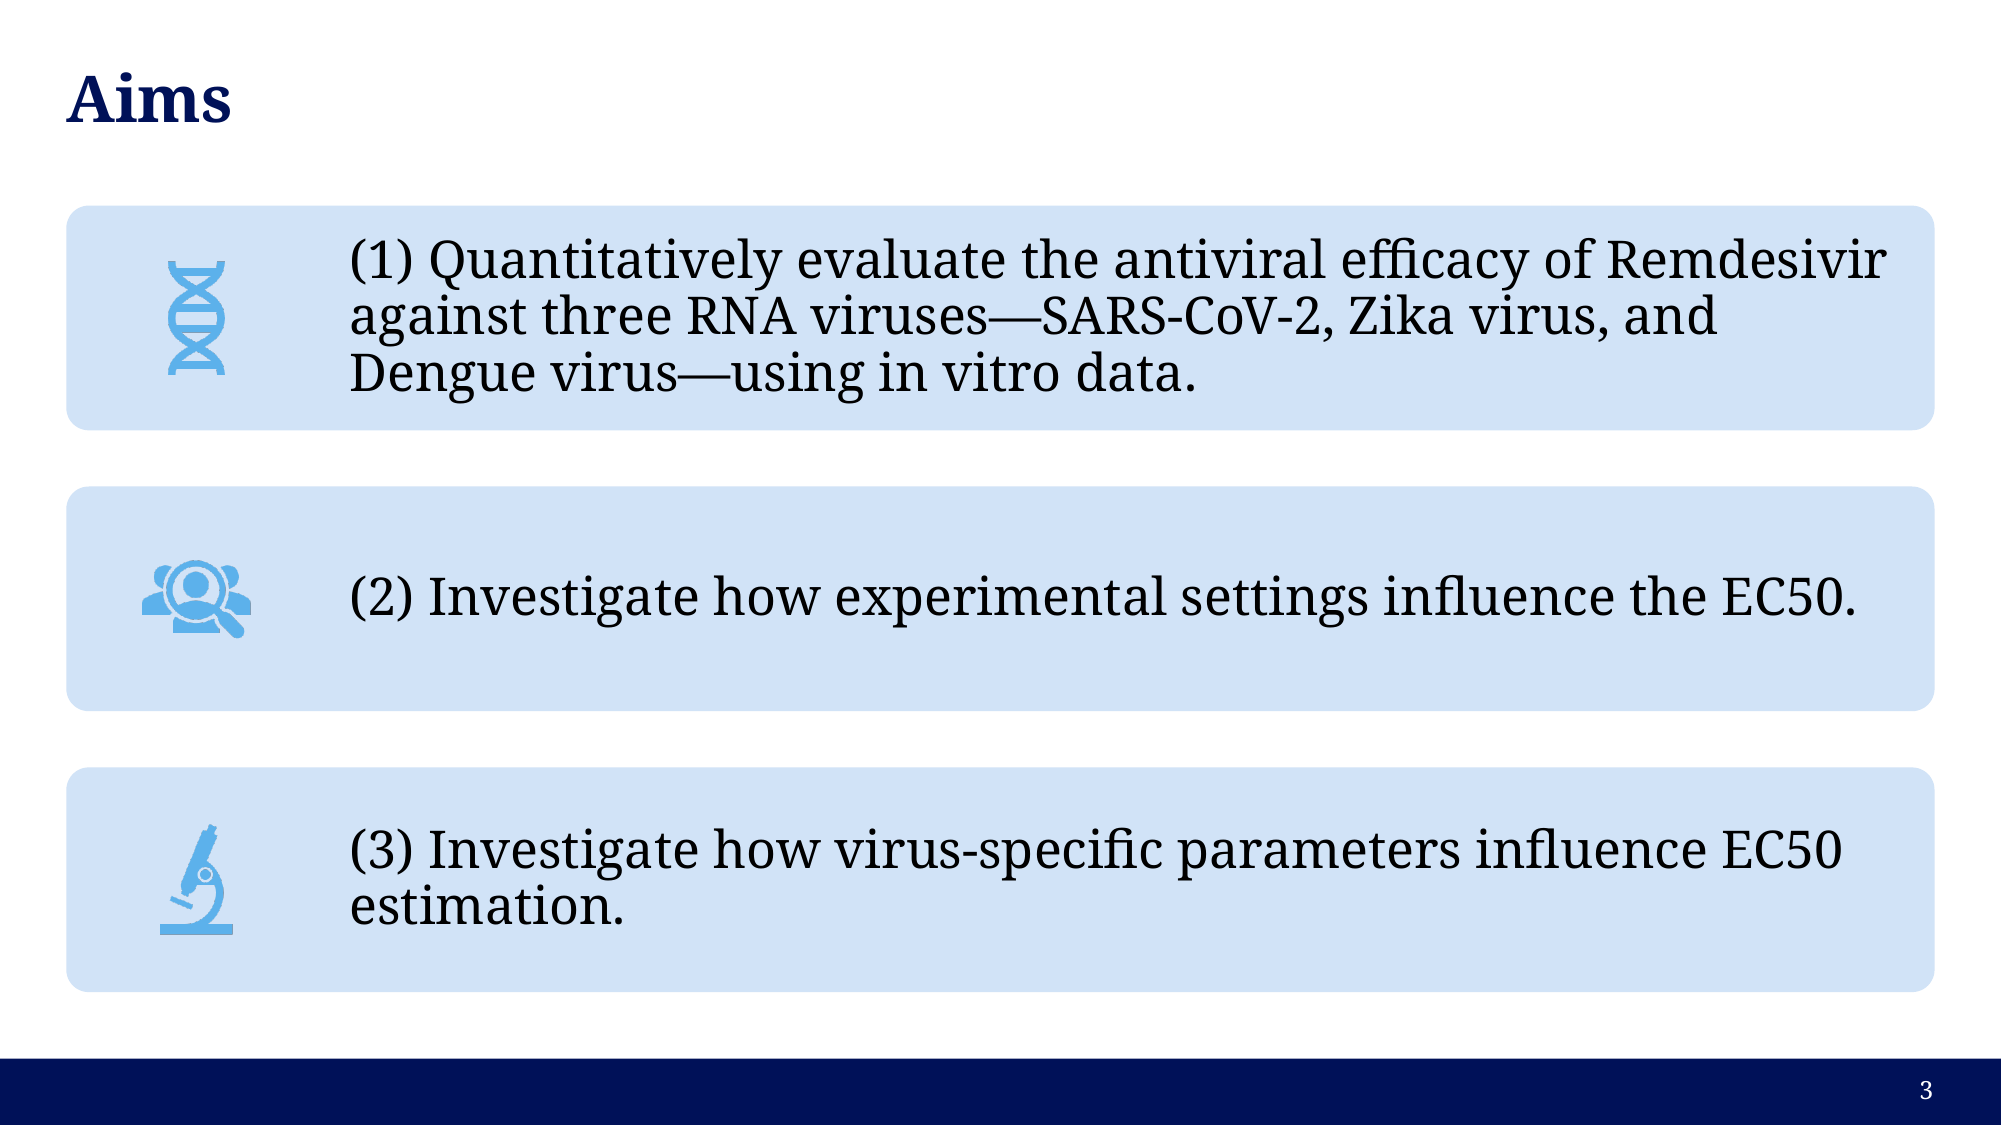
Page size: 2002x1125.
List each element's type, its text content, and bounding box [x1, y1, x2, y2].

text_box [66, 205, 1935, 993]
slide_number 2 [1498, 1061, 1949, 1122]
title Aims [66, 66, 1935, 138]
